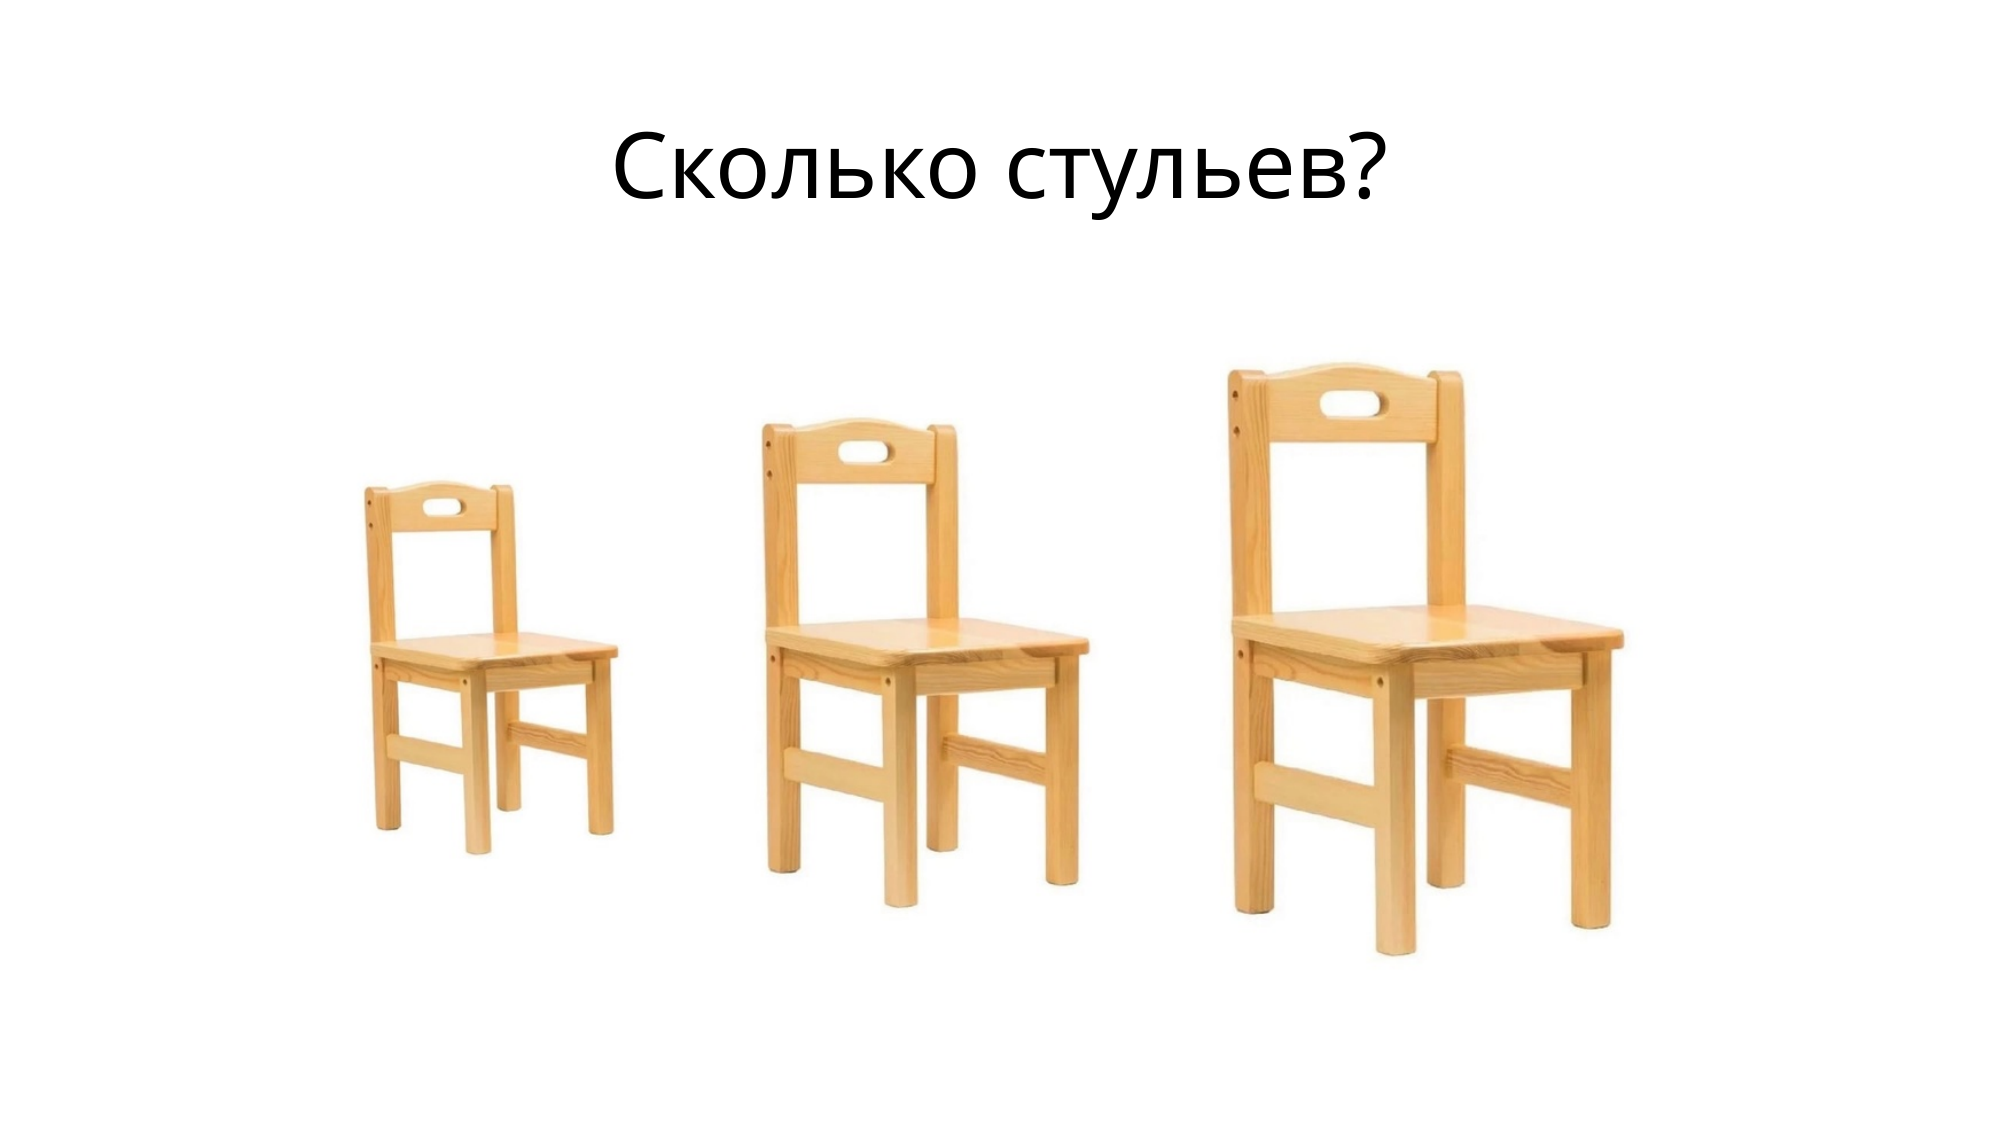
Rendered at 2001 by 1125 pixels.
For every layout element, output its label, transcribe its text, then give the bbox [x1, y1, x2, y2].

title Сколько стульев? [137, 59, 1863, 278]
picture [266, 235, 1734, 1125]
